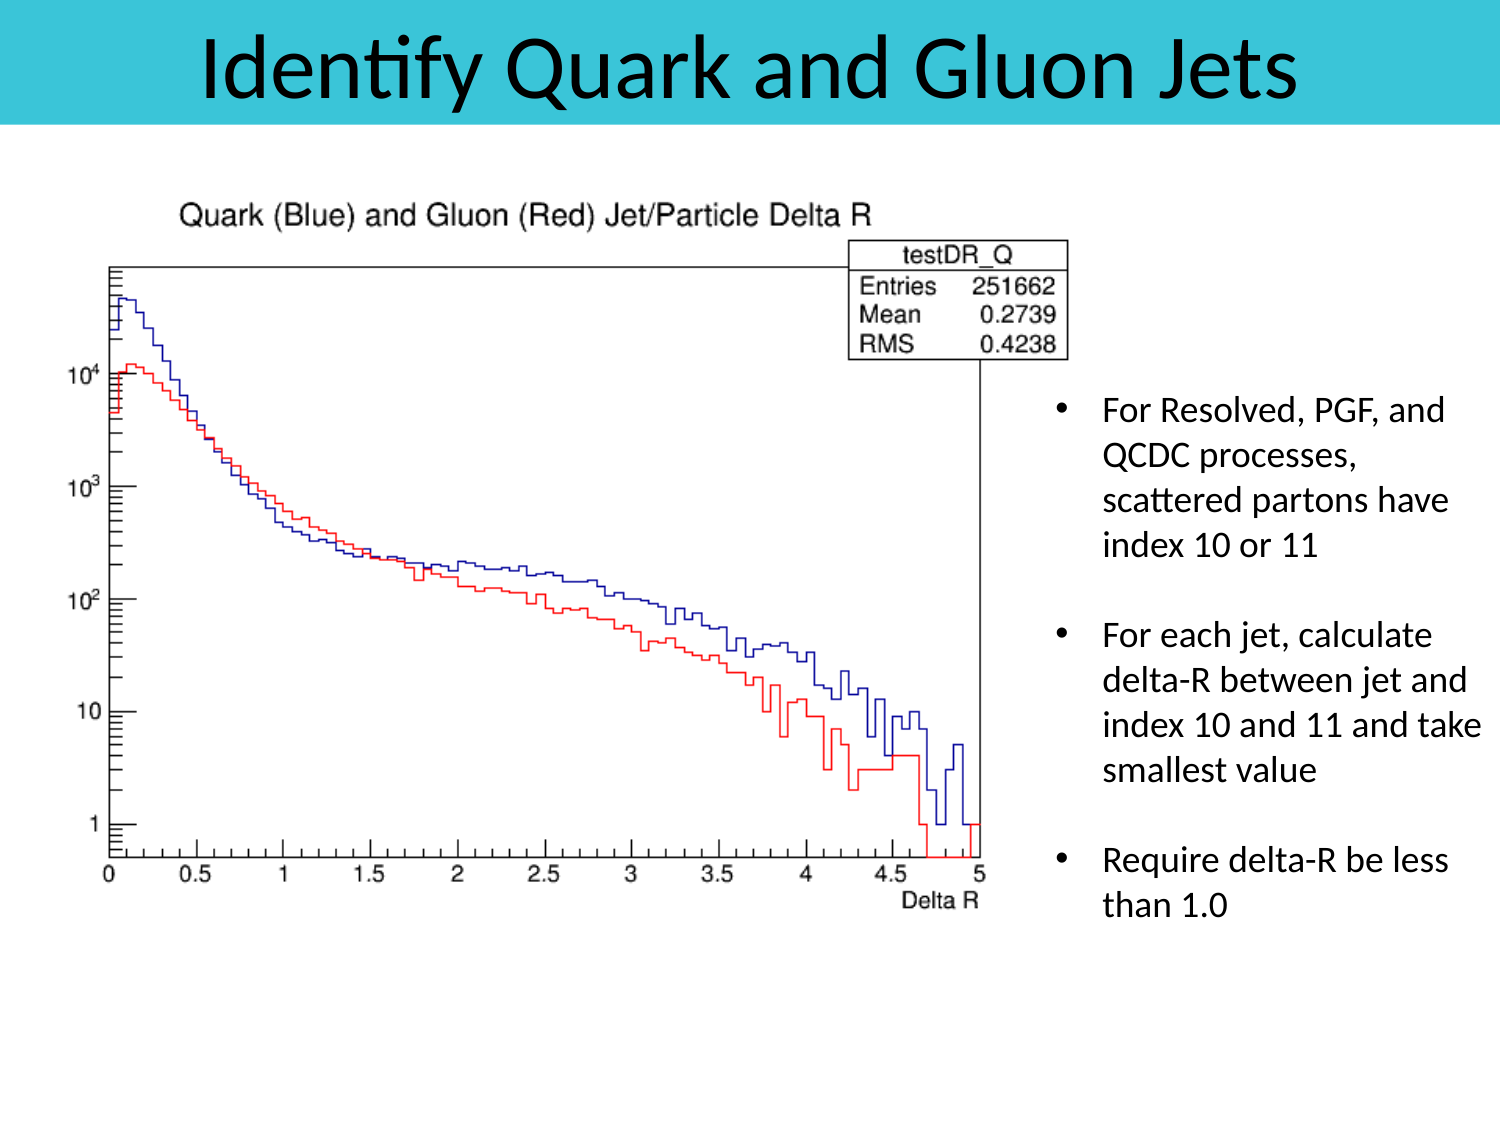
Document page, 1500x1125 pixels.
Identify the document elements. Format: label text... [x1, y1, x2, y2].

picture [1, 193, 1089, 932]
text_box Identify Quark and Gluon Jets [0, 0, 1500, 125]
text_box For Resolved, PGF, and QCDC processes, scattered partons have index 10 or 11 For each jet, calculate delta-R between jet and index 10 and 11 and take smallest value Require delta-R be less than 1.0 [1040, 377, 1500, 933]
